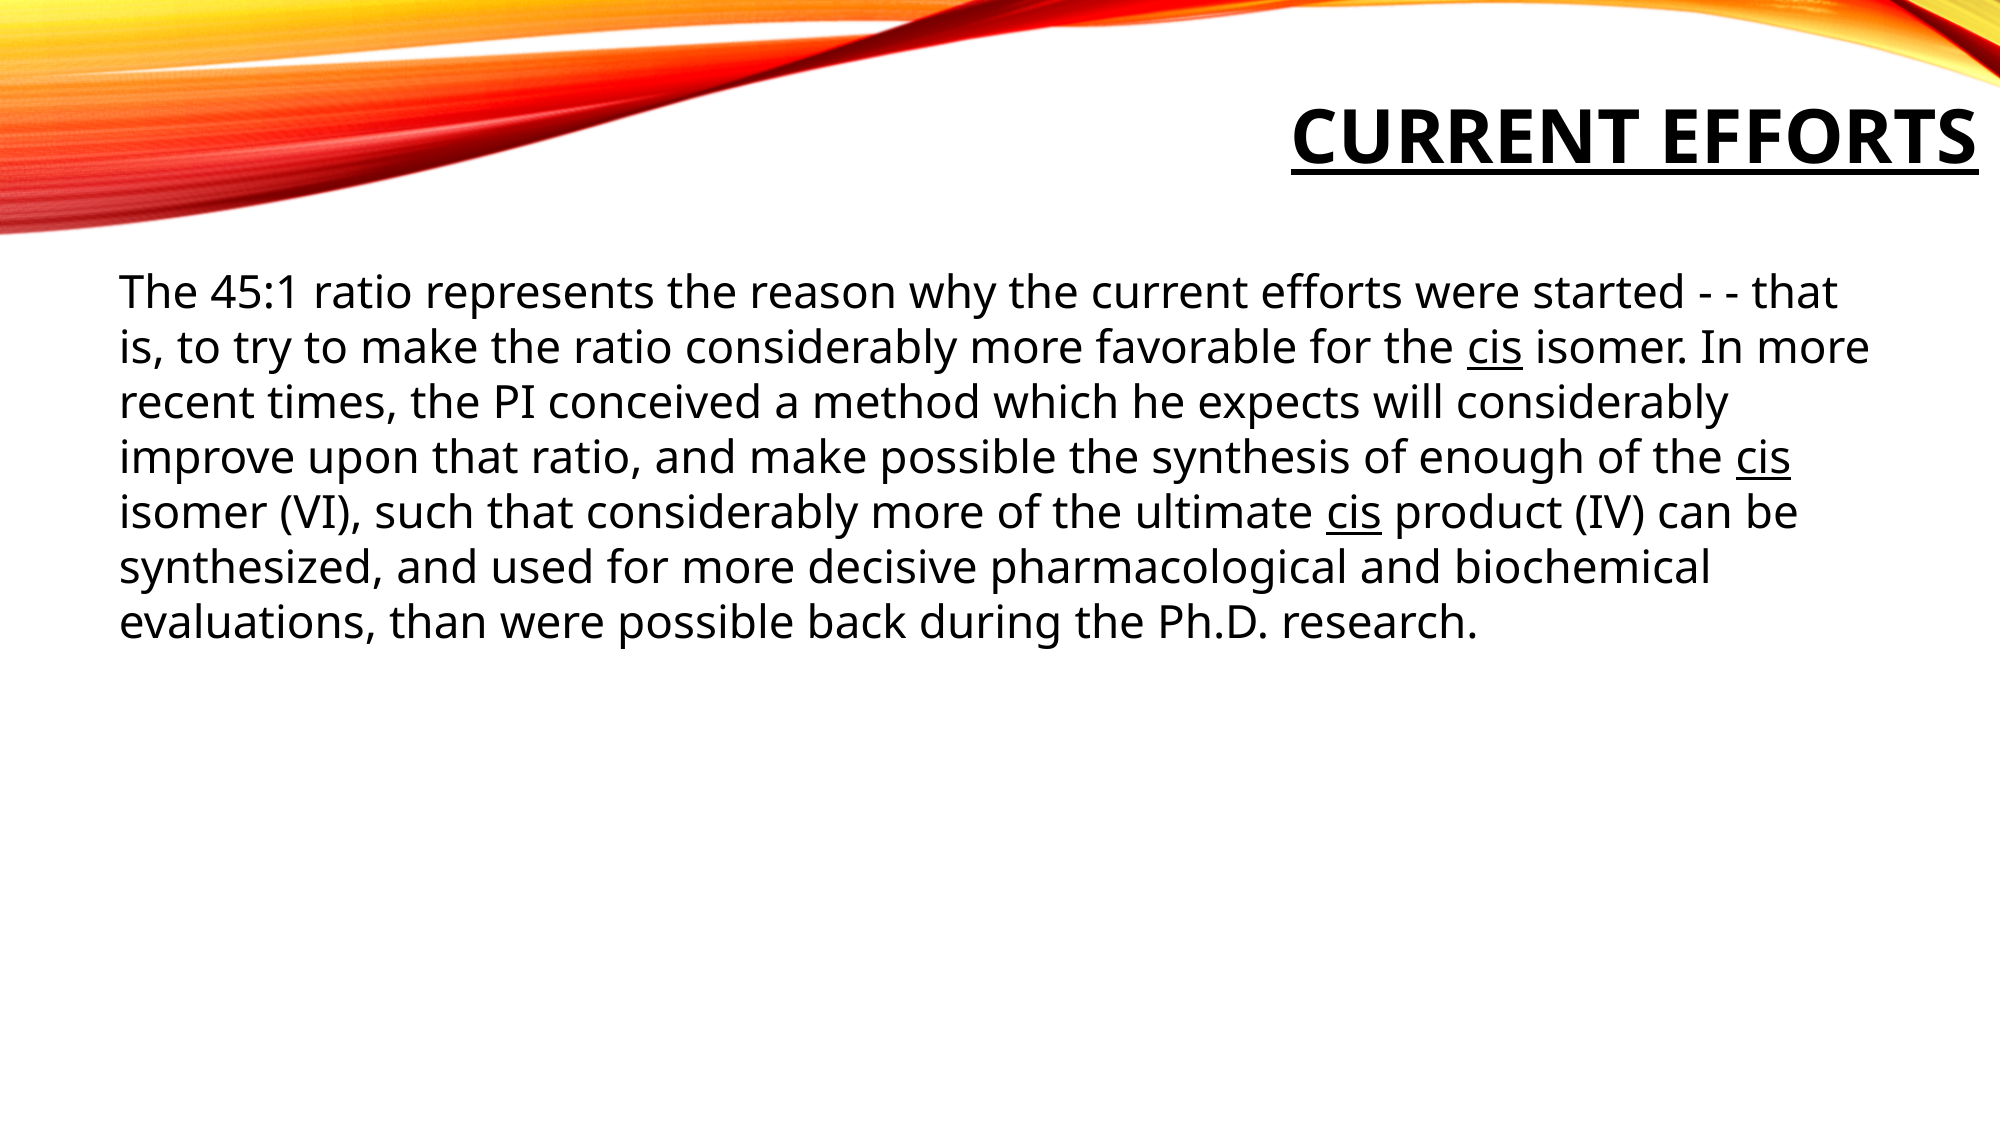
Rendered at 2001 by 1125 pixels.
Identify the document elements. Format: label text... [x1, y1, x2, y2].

text_box Current efforts [406, 91, 1994, 304]
picture [0, 0, 2000, 237]
text_box The 45:1 ratio represents the reason why the current efforts were started - - that is, to try to make the ratio considerably more favorable for the cis isomer. In more recent times, the PI conceived a method which he expects will considerably improve upon that ratio, and make possible the synthesis of enough of the cis isomer (VI), such that considerably more of the ultimate cis product (IV) can be synthesized, and used for more decisive pharmacological and biochemical evaluations, than were possible back during the Ph.D. research. [104, 254, 1900, 655]
